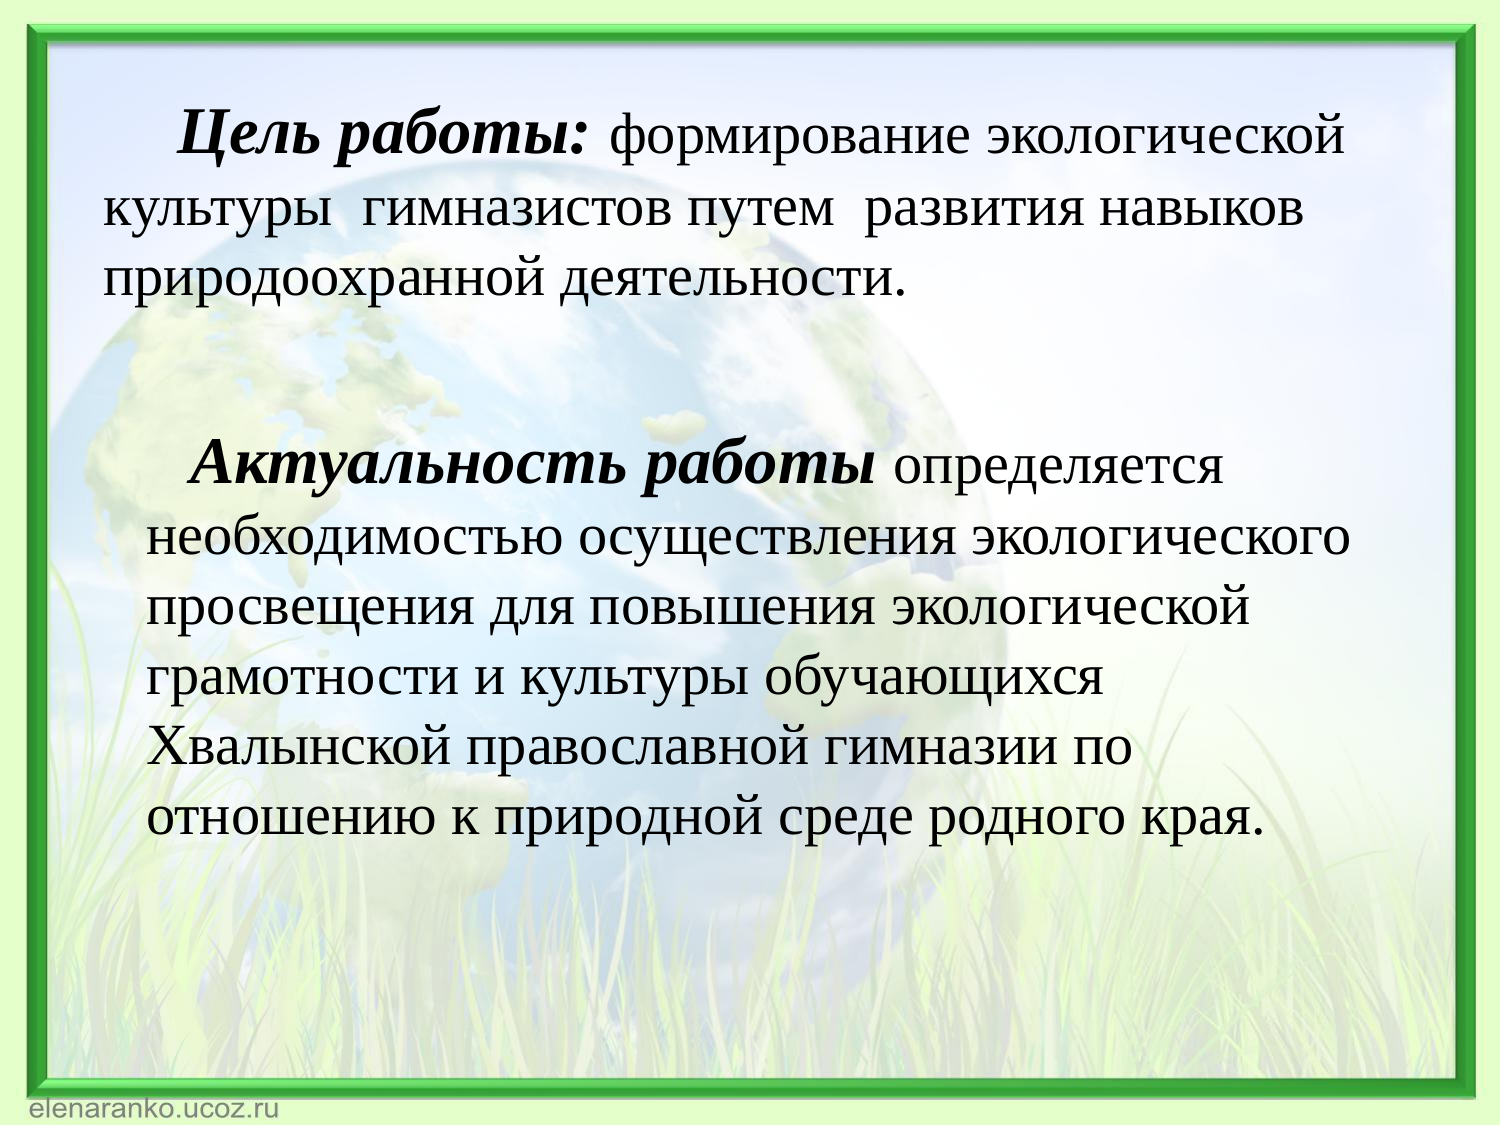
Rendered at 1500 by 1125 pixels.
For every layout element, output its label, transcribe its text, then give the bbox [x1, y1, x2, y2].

list Актуальность работы определяется необходимостью осуществления экологического просвещения для повышения экологической грамотности и культуры обучающихся Хвалынской православной гимназии по отношению к природной среде родного края. [75, 408, 1425, 1005]
picture [0, 0, 1500, 1125]
text_box Цель работы: формирование экологической культуры гимназистов путем развития навыков природоохранной деятельности. [88, 79, 1424, 385]
